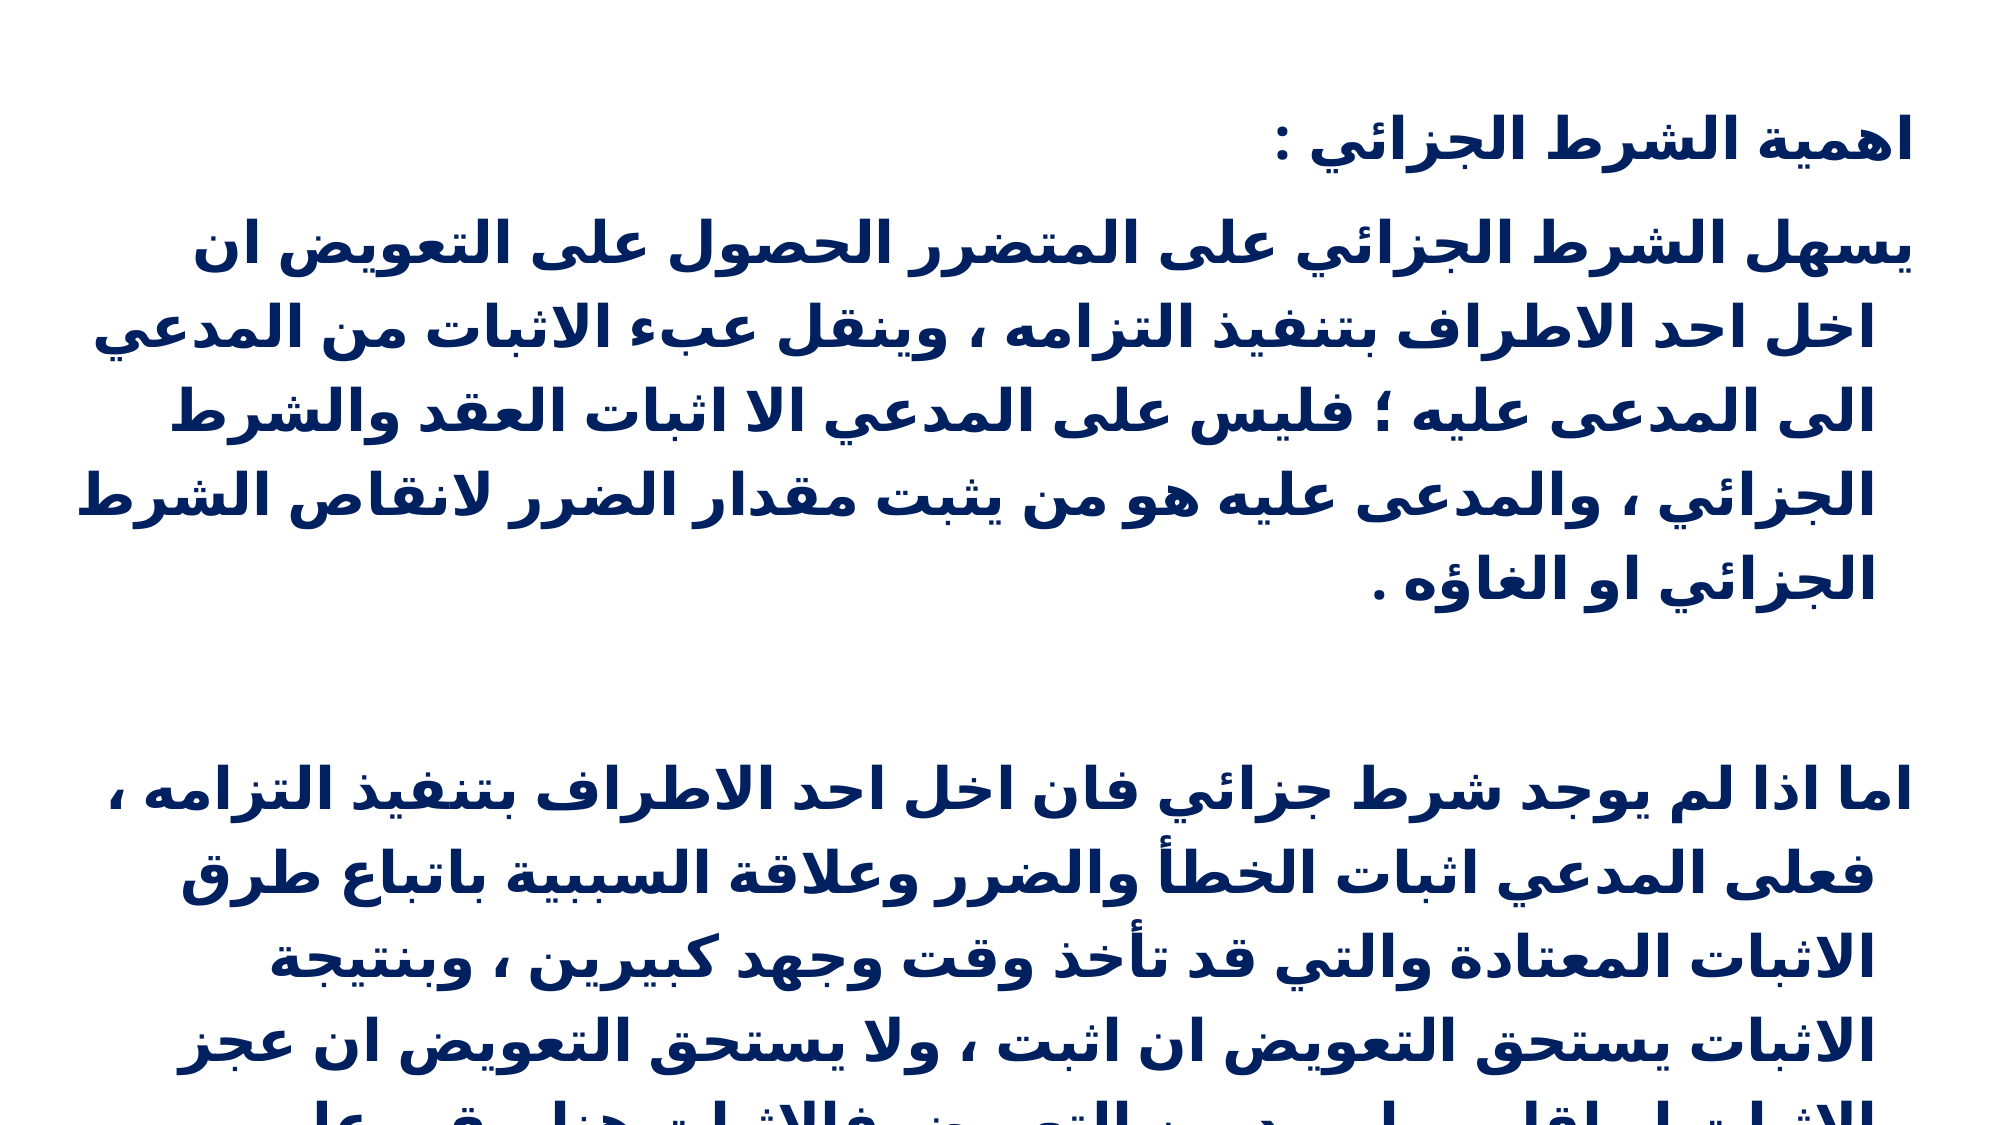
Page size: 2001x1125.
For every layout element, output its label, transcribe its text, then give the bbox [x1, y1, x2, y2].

list اهمية الشرط الجزائي : يسهل الشرط الجزائي على المتضرر الحصول على التعويض ان اخل احد الاطراف بتنفيذ التزامه ، وينقل عبء الاثبات من المدعي الى المدعى عليه ؛ فليس على المدعي الا اثبات العقد والشرط الجزائي ، والمدعى عليه هو من يثبت مقدار الضرر لانقاص الشرط الجزائي او الغاؤه . اما اذا لم يوجد شرط جزائي فان اخل احد الاطراف بتنفيذ التزامه ، فعلى المدعي اثبات الخطأ والضرر وعلاقة السببية باتباع طرق الاثبات المعتادة والتي قد تأخذ وقت وجهد كبيرين ، وبنتيجة الاثبات يستحق التعويض ان اثبت ، ولا يستحق التعويض ان عجز الاثبات او اقل مما يريد من التعويض فالاثبات هنا يبقى على المدعي . [51, 79, 1931, 1080]
